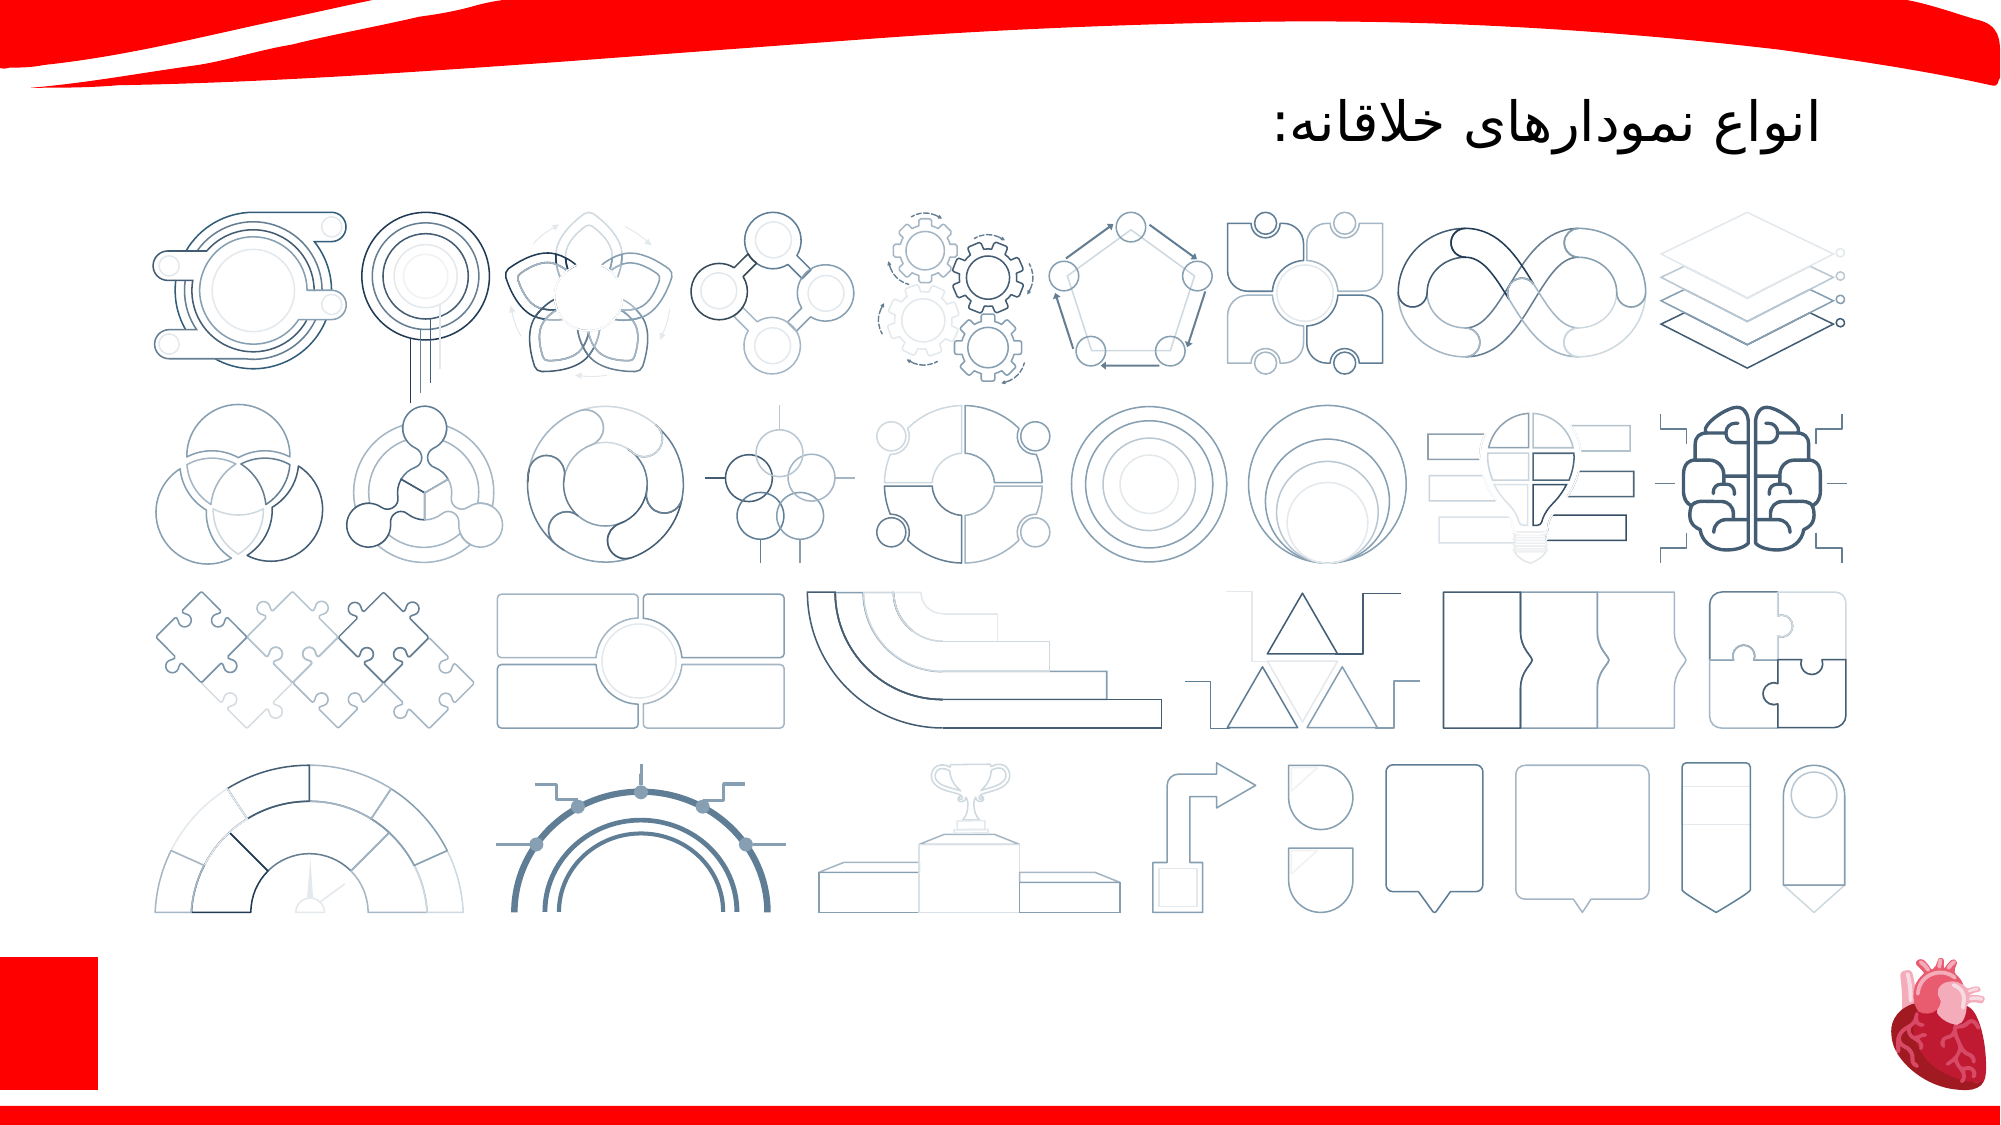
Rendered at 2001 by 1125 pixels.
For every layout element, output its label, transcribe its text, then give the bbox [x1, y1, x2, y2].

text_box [155, 404, 323, 565]
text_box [1288, 847, 1354, 913]
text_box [1655, 405, 1848, 564]
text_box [155, 591, 475, 729]
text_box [1152, 762, 1256, 913]
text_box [152, 212, 347, 383]
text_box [1048, 212, 1213, 370]
text_box انواع نمودارهای خلاقانه: [156, 65, 1843, 172]
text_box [876, 405, 1051, 564]
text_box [504, 212, 674, 391]
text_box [807, 591, 1162, 729]
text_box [1427, 405, 1634, 564]
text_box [1397, 228, 1646, 358]
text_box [1248, 405, 1407, 564]
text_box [344, 405, 507, 563]
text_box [818, 763, 1121, 913]
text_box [688, 212, 863, 375]
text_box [1227, 212, 1383, 375]
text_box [1443, 591, 1687, 729]
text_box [497, 593, 785, 729]
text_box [1184, 591, 1421, 729]
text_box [1681, 762, 1751, 913]
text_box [527, 406, 684, 563]
text_box [1386, 764, 1483, 913]
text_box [877, 212, 1034, 385]
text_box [704, 404, 856, 564]
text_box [1709, 591, 1847, 729]
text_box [1660, 212, 1847, 369]
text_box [1288, 765, 1354, 830]
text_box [361, 212, 490, 403]
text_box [495, 763, 787, 913]
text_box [1071, 406, 1228, 563]
text_box [1515, 765, 1650, 913]
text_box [154, 764, 464, 913]
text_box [1783, 765, 1845, 913]
